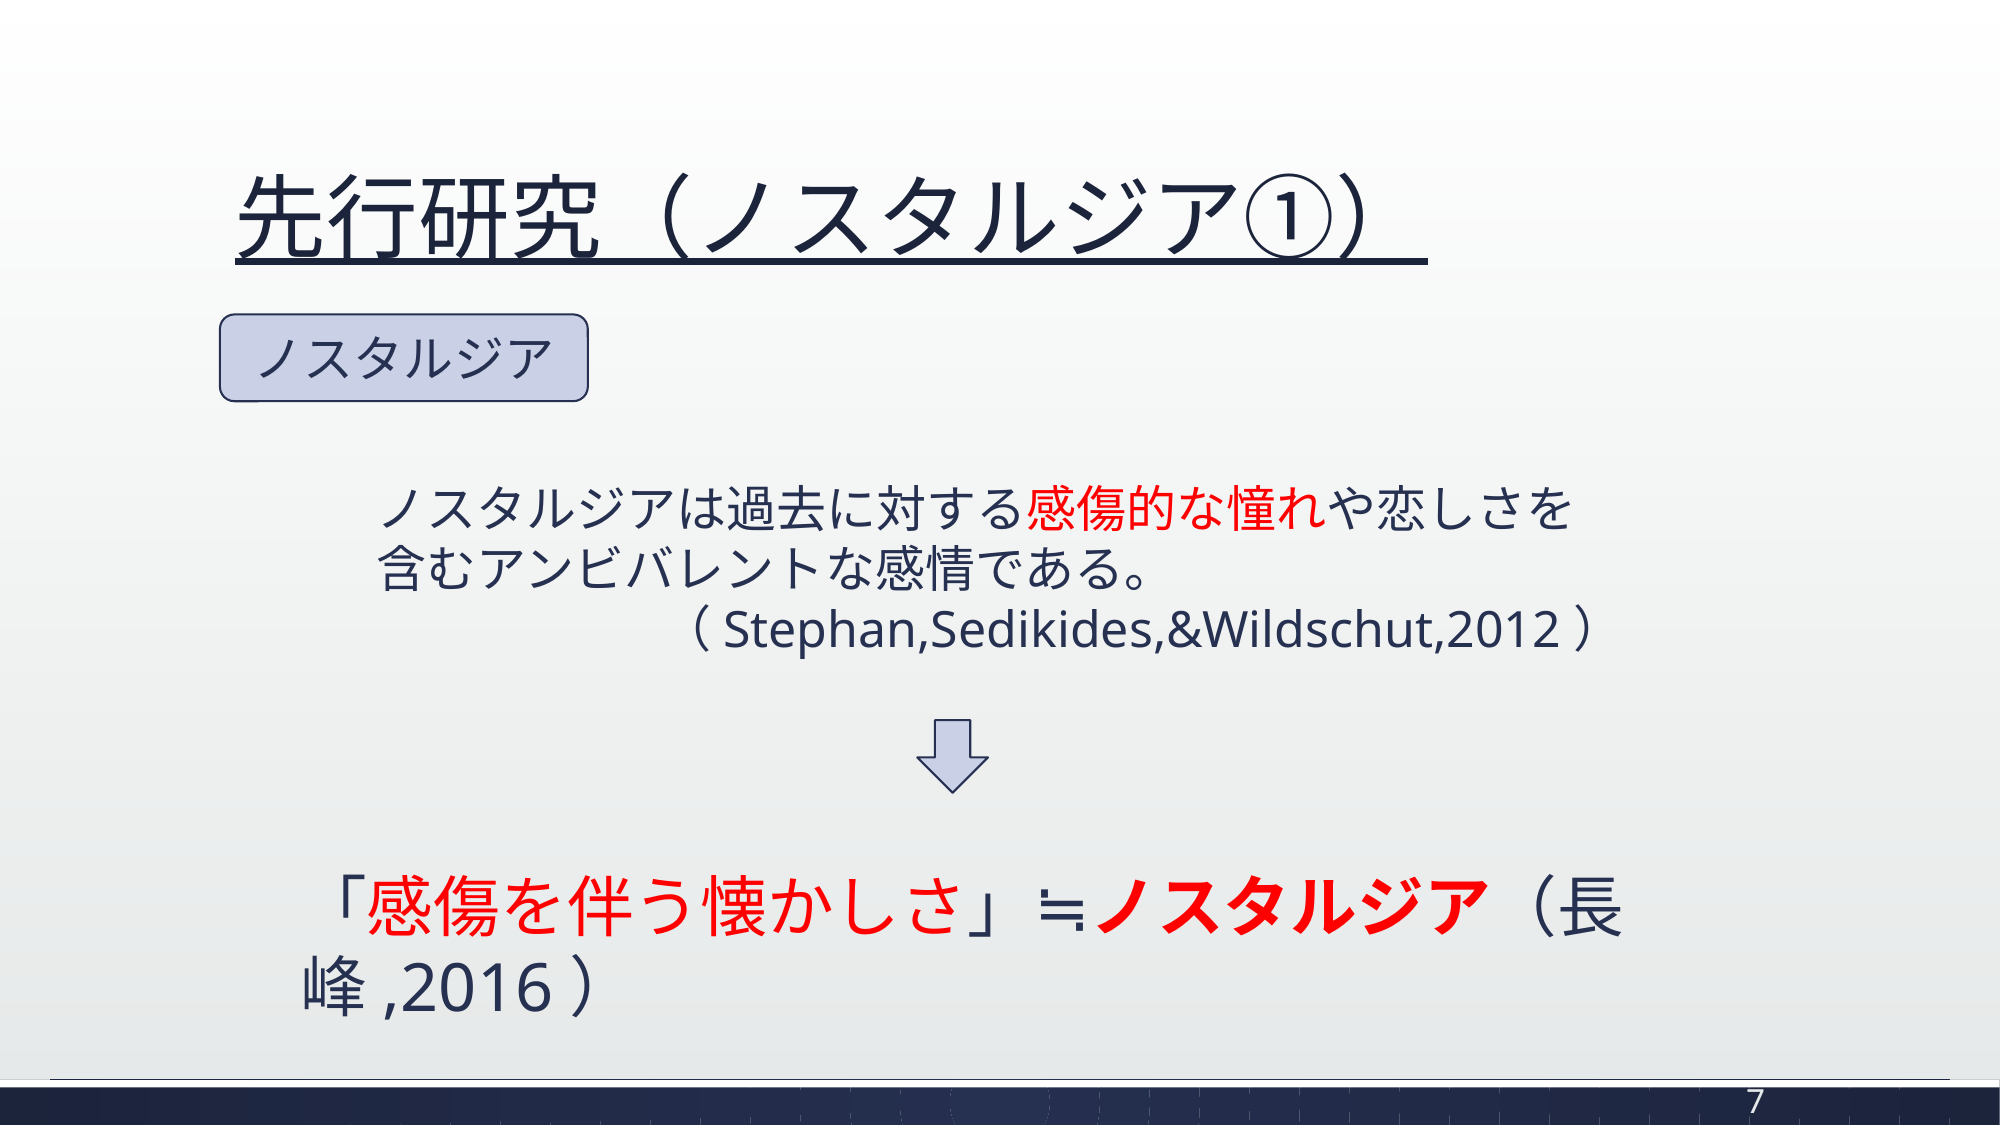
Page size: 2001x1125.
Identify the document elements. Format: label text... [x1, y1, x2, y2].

text_box [916, 719, 989, 794]
title 先行研究（ノスタルジア①） [219, 76, 1780, 279]
text_box ノスタルジア [218, 313, 589, 403]
slide_number 7 [1674, 1083, 1780, 1122]
text_box ノスタルジアは過去に対する感傷的な憧れや恋しさを含むアンビバレントな感情である。 （Stephan,Sedikides,&Wildschut,2012） [362, 469, 1638, 665]
text_box 「感傷を伴う懐かしさ」≒ノスタルジア（長峰,2016） [285, 857, 1715, 1033]
